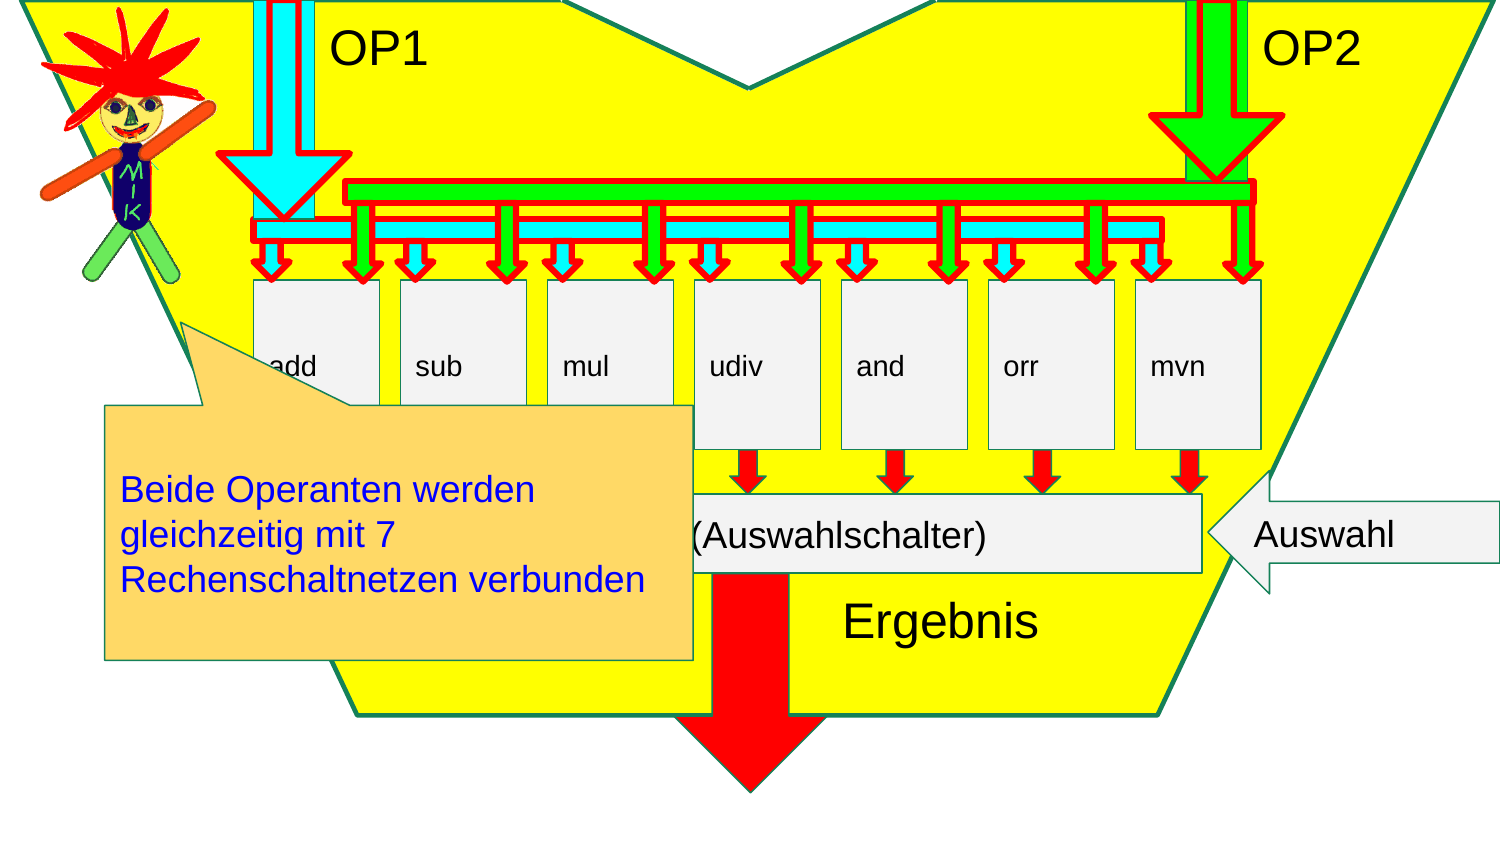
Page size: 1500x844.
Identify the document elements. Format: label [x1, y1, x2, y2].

text_box [253, 287, 1262, 450]
text_box [681, 724, 820, 793]
text_box [291, 449, 1209, 574]
text_box [20, 0, 1494, 716]
text_box [344, 180, 1262, 282]
picture [20, 0, 228, 292]
text_box [253, 218, 339, 280]
